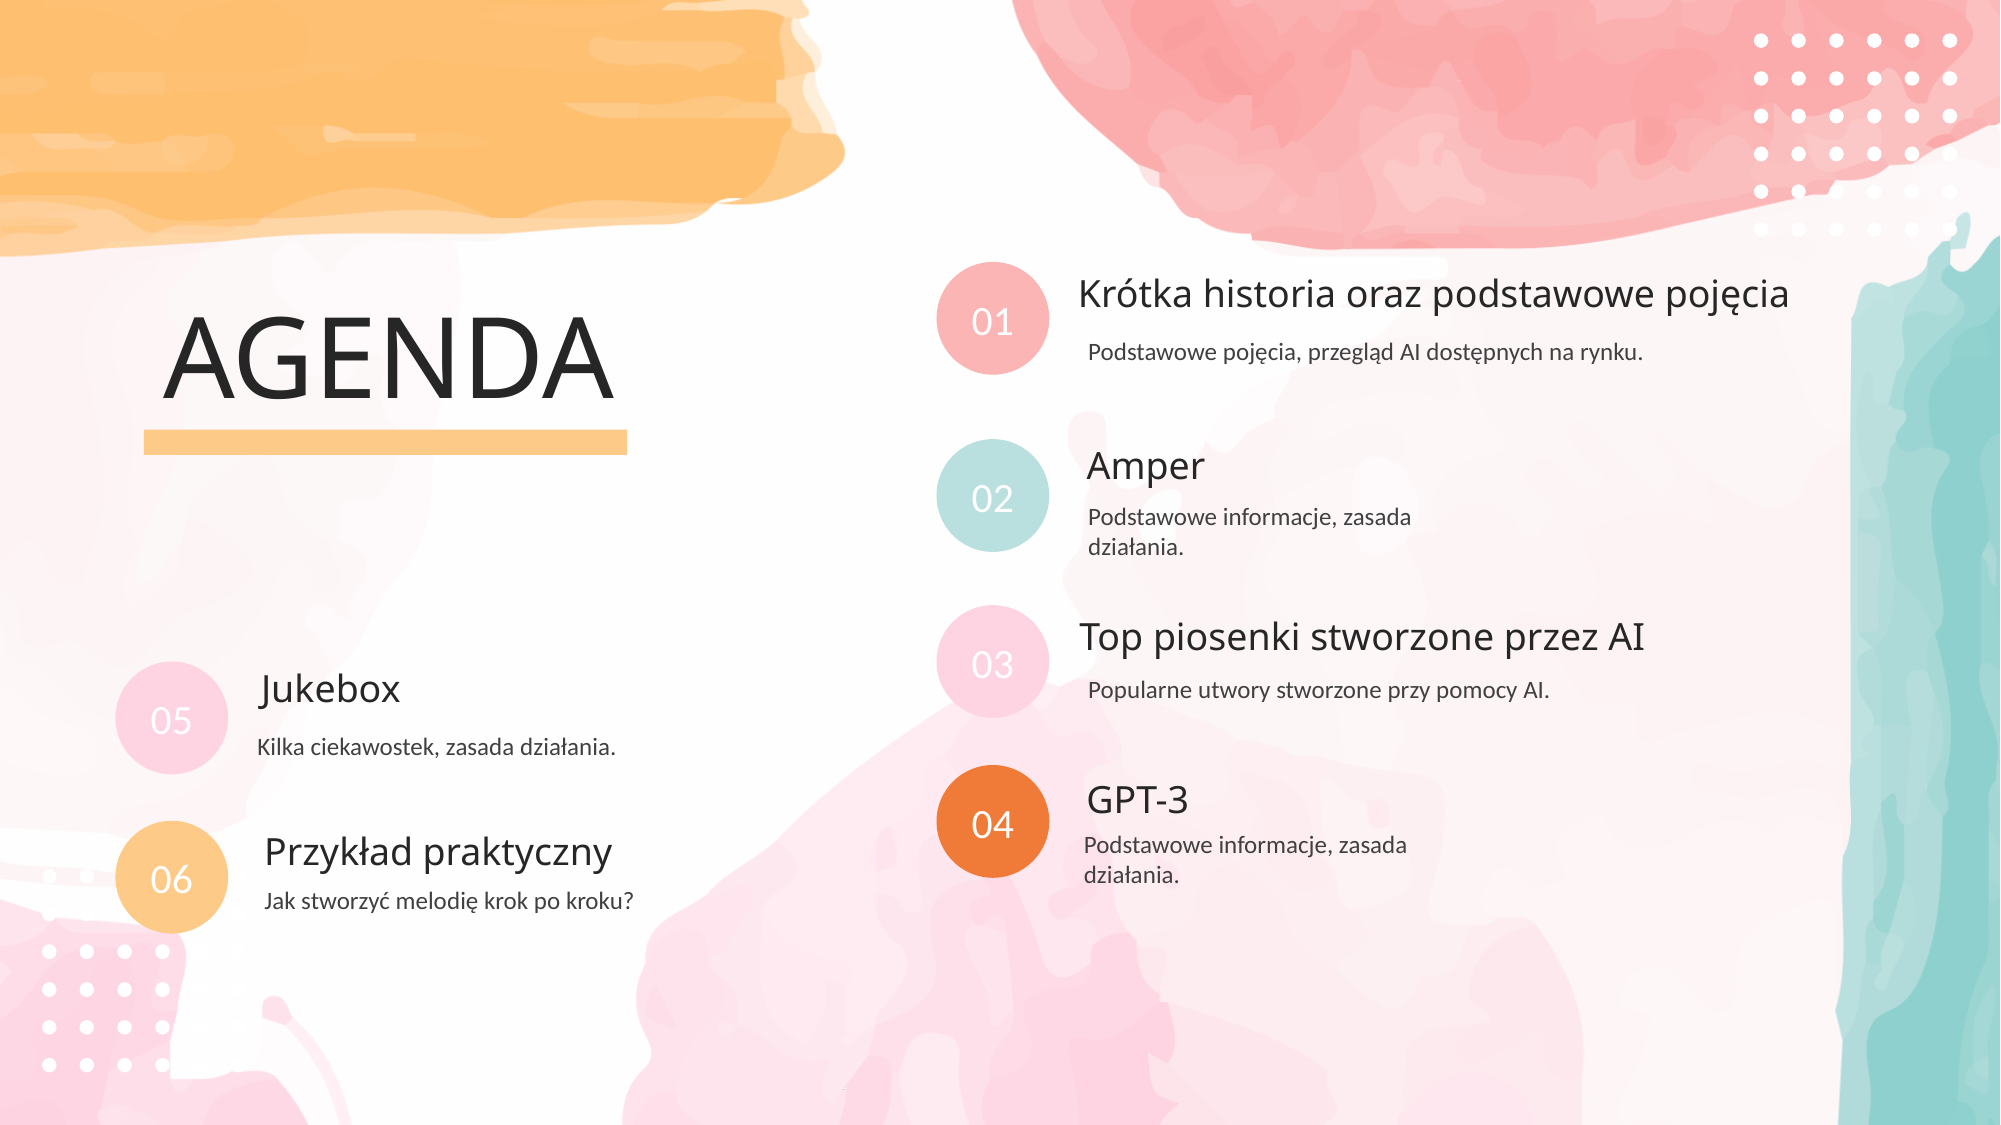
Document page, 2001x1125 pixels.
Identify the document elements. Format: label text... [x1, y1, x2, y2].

text_box Kilka ciekawostek, zasada działania. [242, 722, 698, 768]
text_box 03 [935, 604, 1051, 719]
picture [0, 0, 2000, 1125]
text_box 02 [935, 438, 1051, 553]
text_box [143, 429, 628, 456]
text_box 05 [114, 660, 230, 776]
text_box Amper [1071, 434, 1221, 495]
text_box Top piosenki stworzone przez AI [1064, 605, 1661, 666]
text_box Jak stworzyć melodię krok po kroku? [249, 877, 705, 923]
text_box Jukebox [246, 656, 416, 718]
text_box AGENDA [131, 278, 647, 428]
text_box 04 [935, 763, 1051, 879]
text_box GPT-3 [1071, 767, 1205, 820]
text_box Podstawowe pojęcia, przegląd AI dostępnych na rynku. [1073, 327, 1759, 374]
text_box Krótka historia oraz podstawowe pojęcia [1063, 261, 1806, 323]
text_box Podstawowe informacje, zasada działania. [1069, 820, 1524, 896]
text_box 01 [935, 260, 1051, 376]
text_box Popularne utwory stworzone przy pomocy AI. [1073, 666, 1598, 712]
text_box Przykład praktyczny [249, 820, 628, 877]
text_box 06 [114, 819, 230, 935]
text_box Podstawowe informacje, zasada działania. [1073, 492, 1529, 568]
